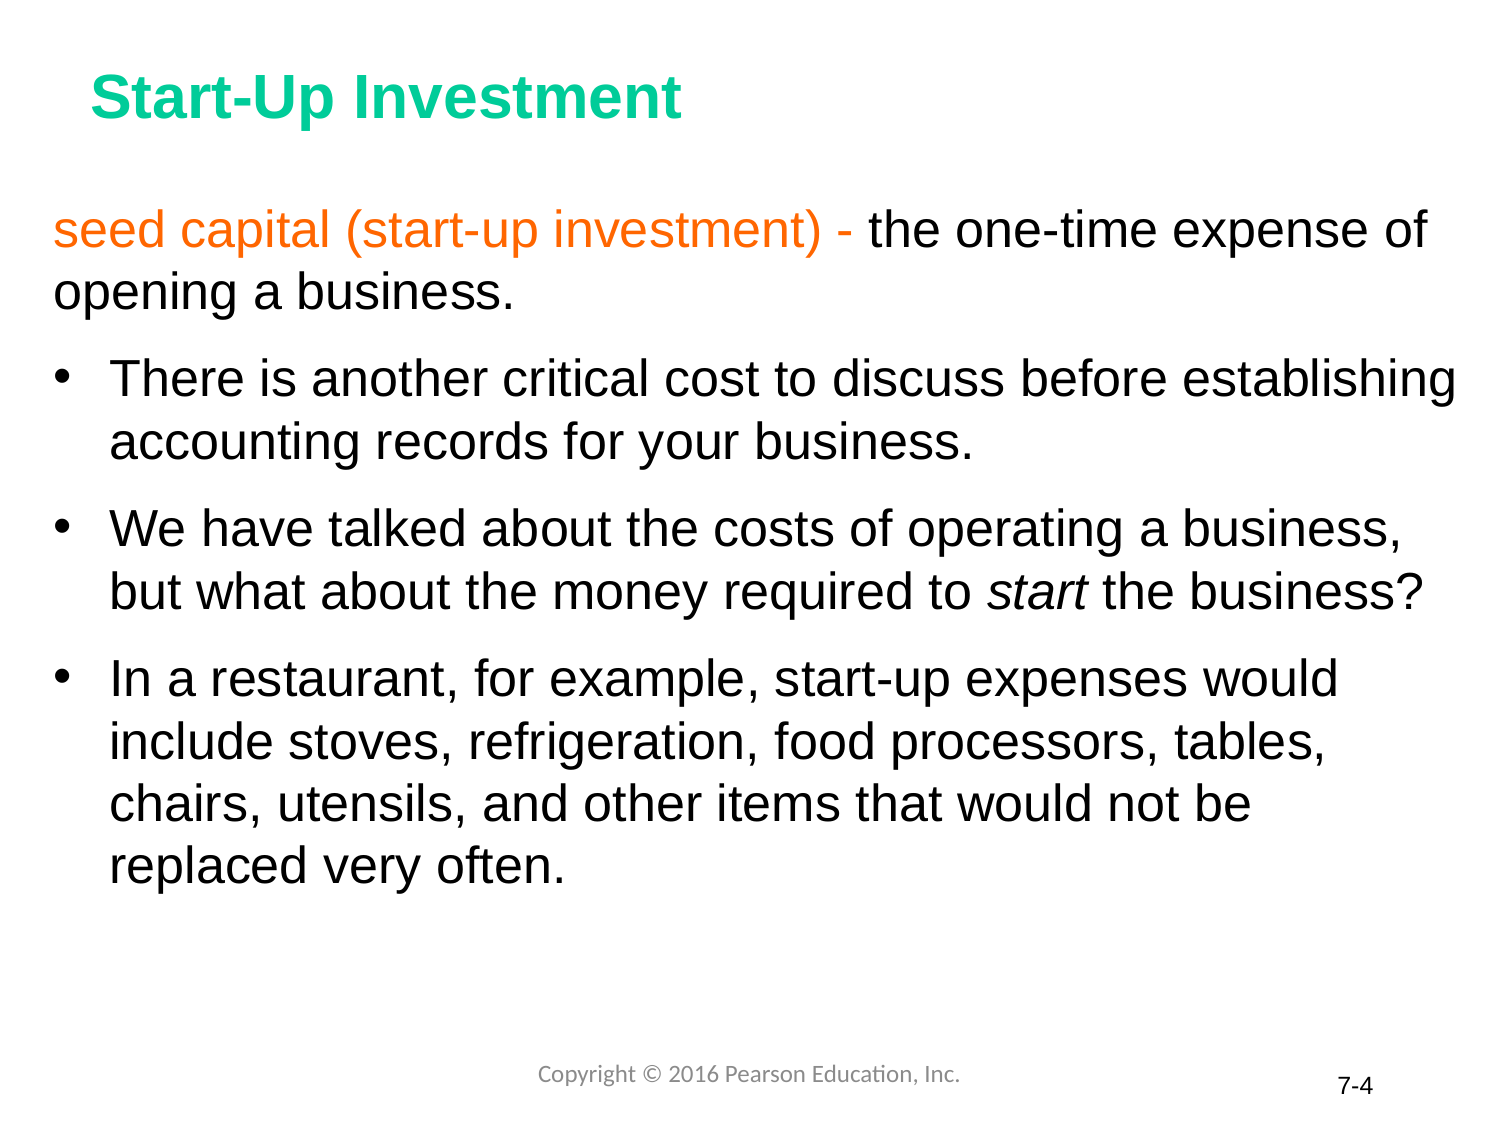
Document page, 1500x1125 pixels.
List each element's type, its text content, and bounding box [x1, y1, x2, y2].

list seed capital (start-up investment) - the one-time expense of opening a business. There is another critical cost to discuss before establishing accounting records for your business. We have talked about the costs of operating a business, but what about the money required to start the business? In a restaurant, for example, start-up expenses would include stoves, refrigeration, food processors, tables, chairs, utensils, and other items that would not be replaced very often. [38, 187, 1474, 1039]
footer Copyright © 2016 Pearson Education, Inc. [512, 1042, 988, 1103]
title Start-Up Investment [75, 0, 1425, 187]
